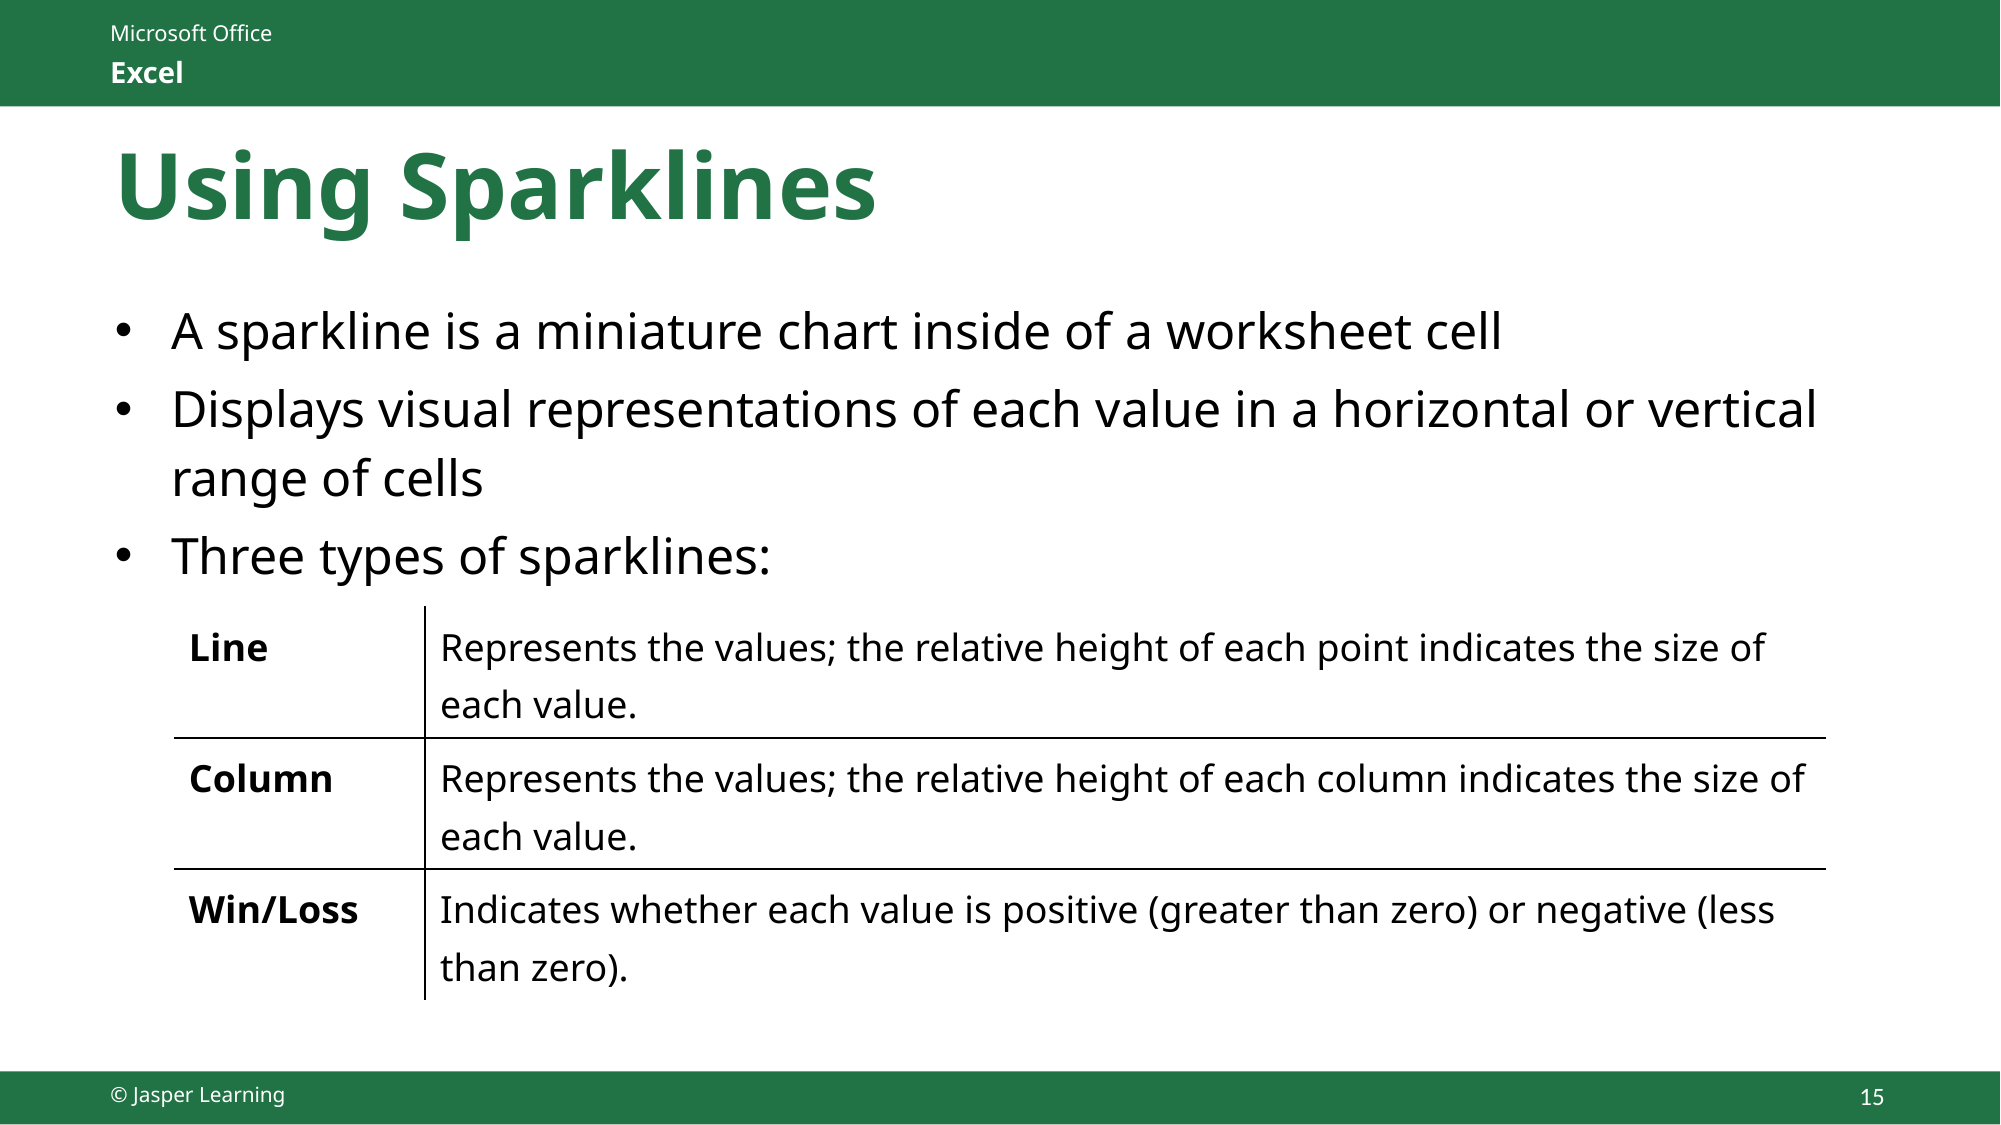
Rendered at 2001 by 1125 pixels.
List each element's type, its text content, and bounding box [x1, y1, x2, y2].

footer © Jasper Learning [95, 1065, 729, 1125]
table_cell Column [174, 739, 424, 868]
table_cell Represents the values; the relative height of each column indicates the size of each value. [426, 739, 1826, 868]
table_header Line [174, 606, 424, 737]
title Using Sparklines [99, 118, 1866, 248]
slide_number 15 [1433, 1065, 1900, 1125]
table_header Represents the values; the relative height of each point indicates the size of each value. [426, 606, 1826, 737]
table_cell Indicates whether each value is positive (greater than zero) or negative (less than zero). [426, 870, 1826, 1000]
list A sparkline is a miniature chart inside of a worksheet cell Displays visual representations of each value in a horizontal or vertical range of cells Three types of sparklines: [99, 283, 1900, 1026]
table_cell Win/Loss [174, 870, 424, 1000]
